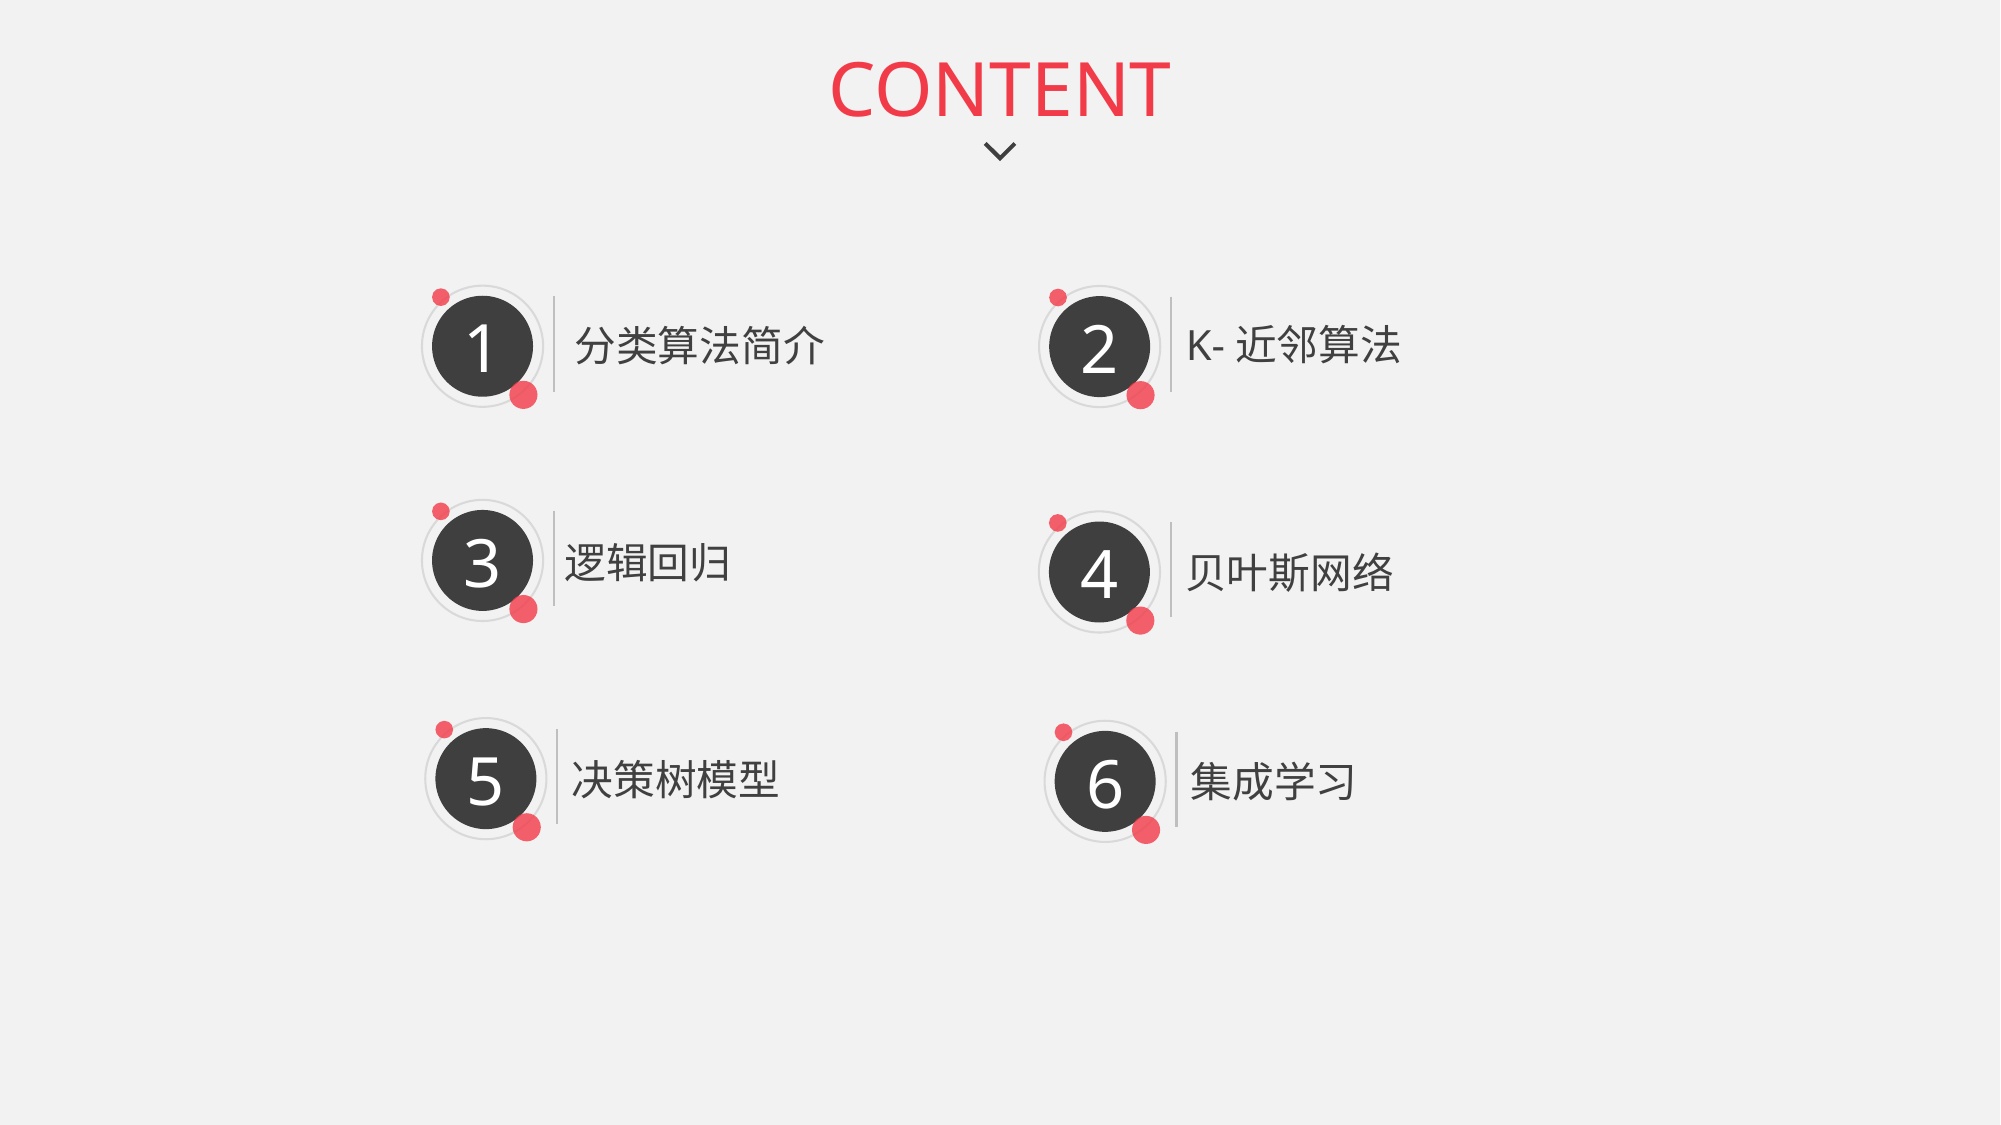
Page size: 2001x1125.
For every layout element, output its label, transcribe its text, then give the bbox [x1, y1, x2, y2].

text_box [1038, 511, 1601, 635]
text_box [421, 499, 920, 624]
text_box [425, 718, 987, 842]
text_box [421, 285, 930, 409]
text_box [982, 140, 1018, 163]
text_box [1044, 720, 1607, 844]
text_box CONTENT [785, 34, 1215, 139]
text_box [1039, 285, 1736, 410]
